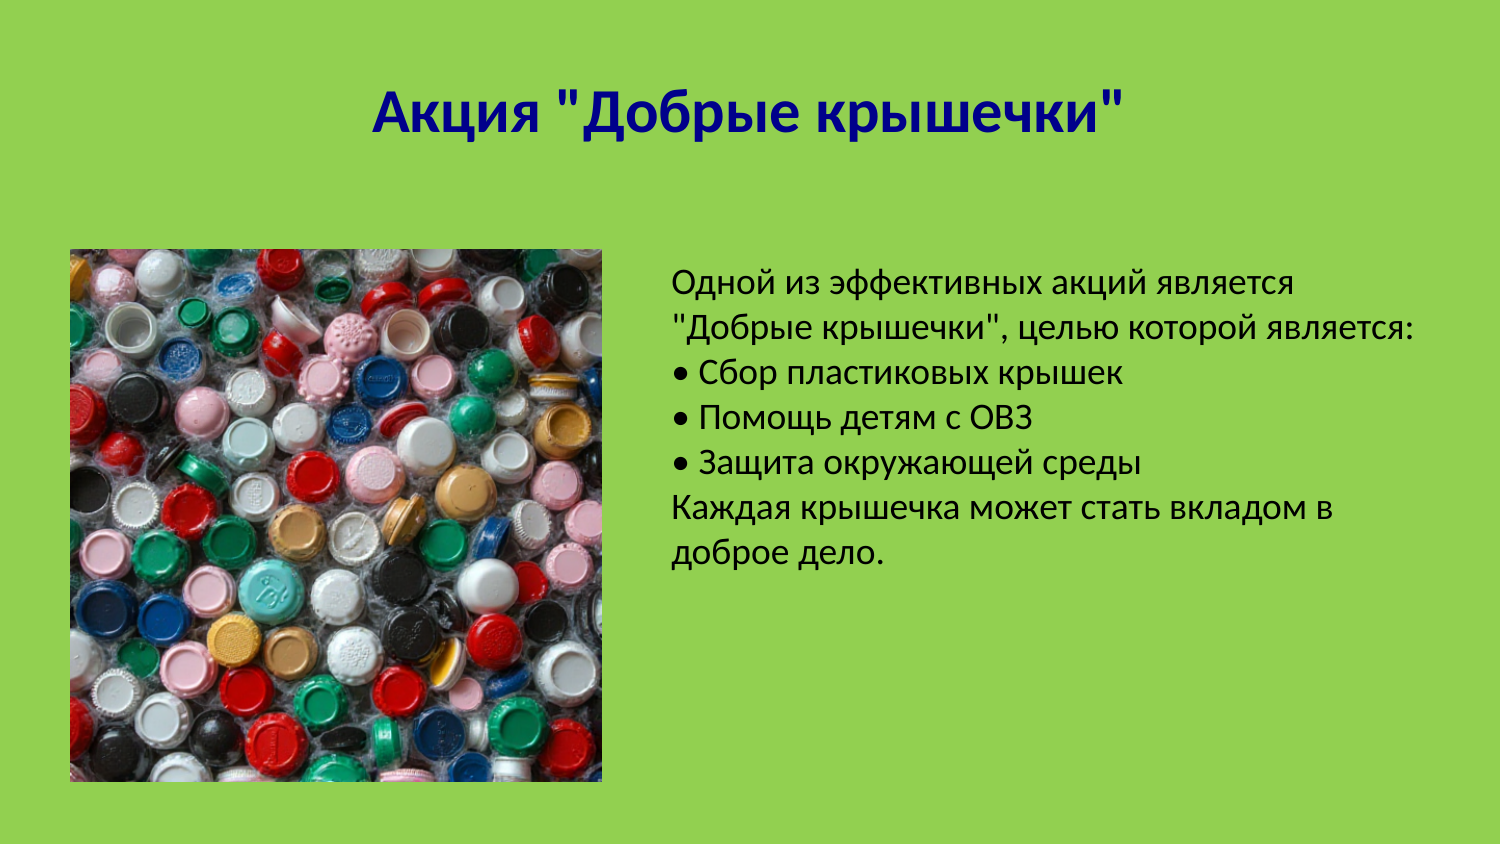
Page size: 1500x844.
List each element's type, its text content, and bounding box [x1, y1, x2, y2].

text_box Одной из эффективных акций является "Добрые крышечки", целью которой является: • Сбор пластиковых крышек • Помощь детям с ОВЗ • Защита окружающей среды Каждая крышечка может стать вкладом в доброе дело. [656, 249, 1438, 580]
text_box Акция "Добрые крышечки" [62, 62, 1438, 153]
picture [70, 249, 602, 782]
